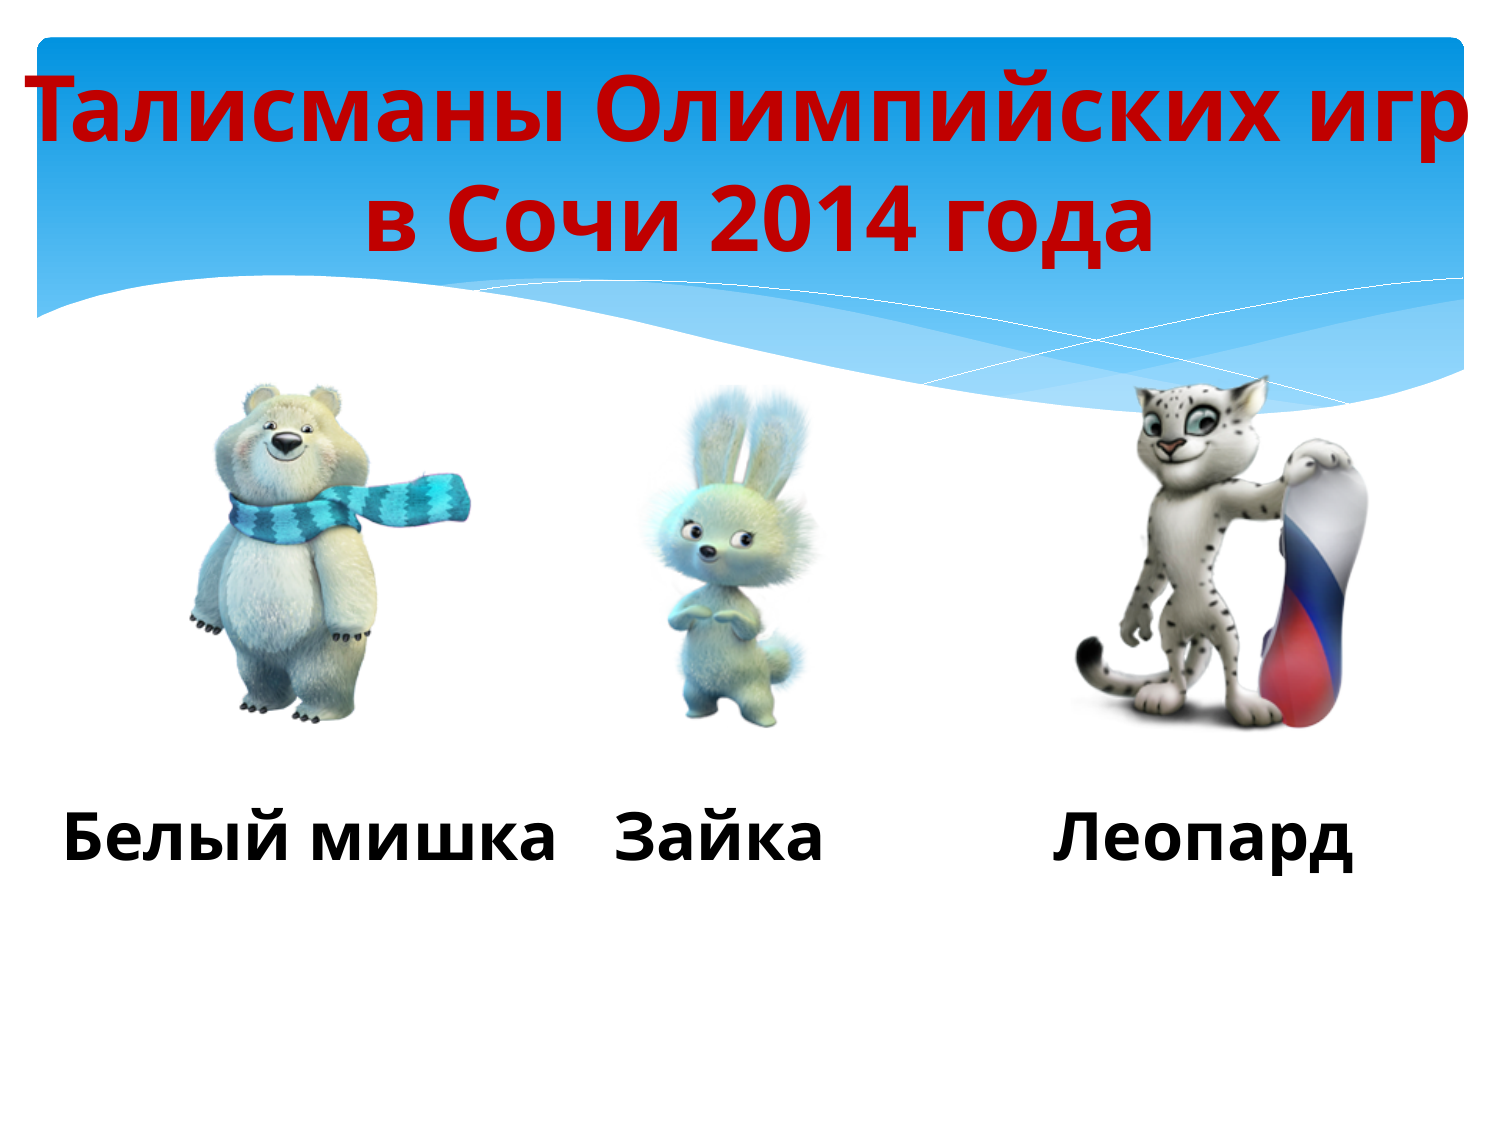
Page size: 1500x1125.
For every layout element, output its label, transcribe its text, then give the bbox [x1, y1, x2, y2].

text_box Белый мишка [47, 786, 575, 882]
text_box Талисманы Олимпийских игр в Сочи 2014 года [4, 42, 1500, 278]
text_box Леопард [1038, 786, 1369, 881]
picture [1066, 363, 1380, 755]
text_box Зайка [598, 786, 841, 881]
picture [187, 374, 473, 731]
picture [585, 363, 899, 755]
